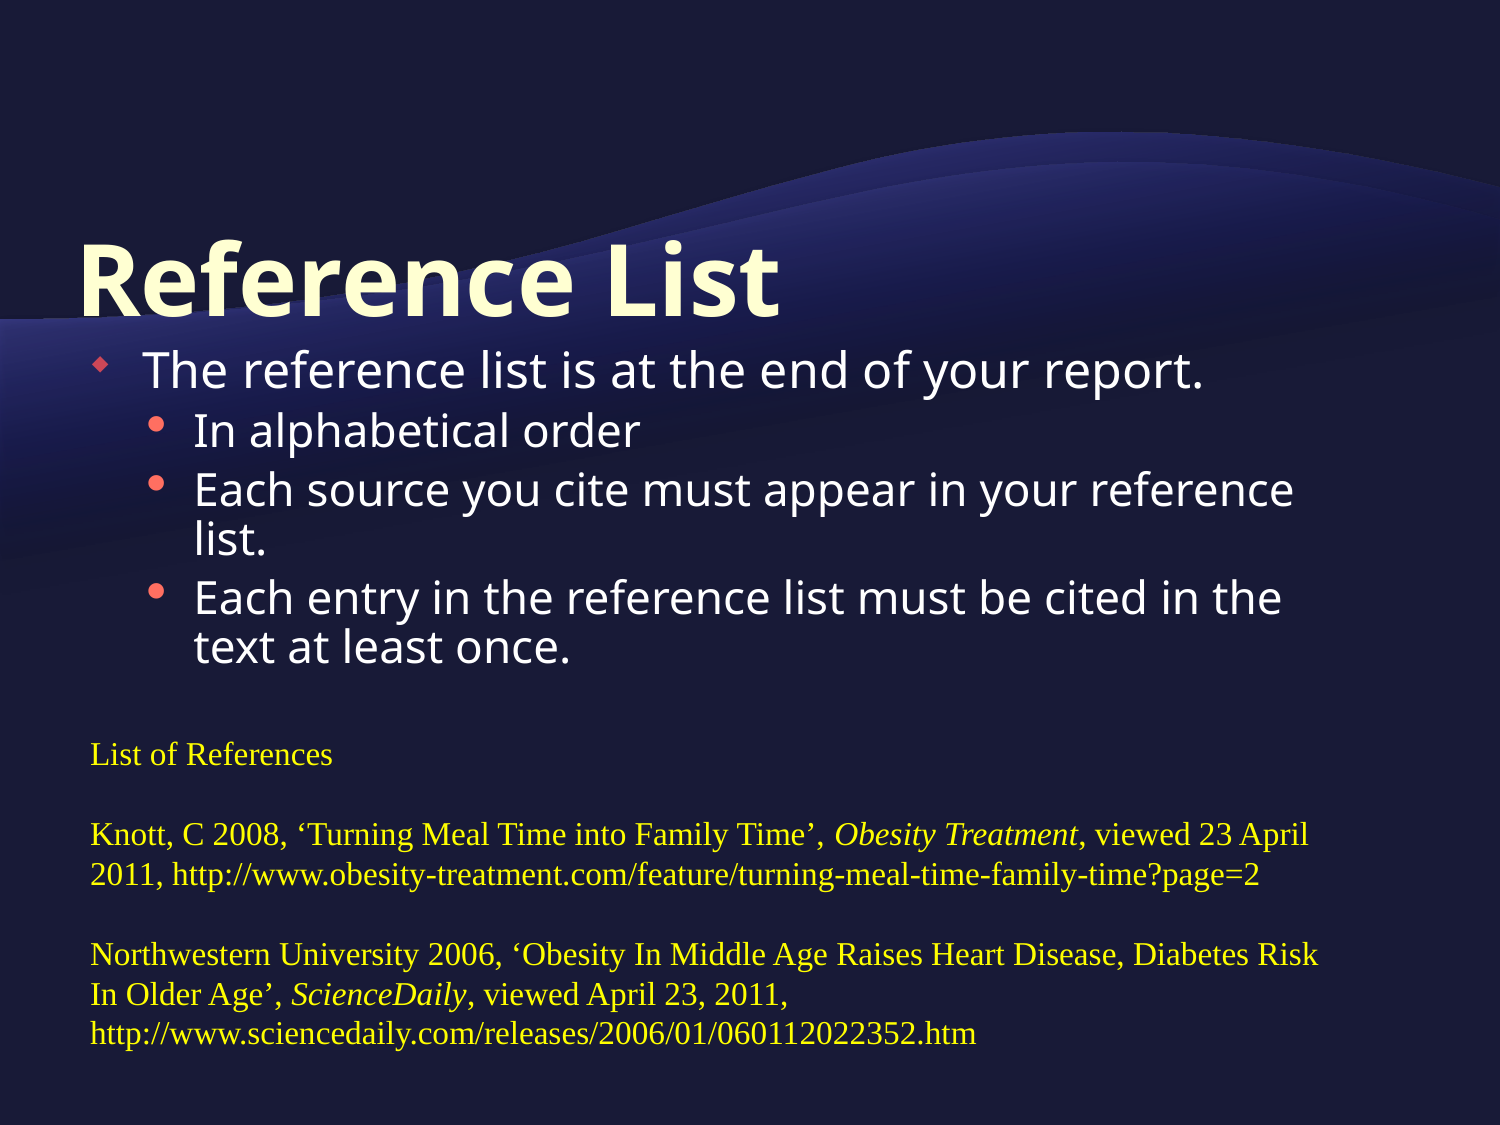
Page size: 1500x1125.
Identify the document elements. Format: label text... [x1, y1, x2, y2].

list The reference list is at the end of your report. In alphabetical order Each source you cite must appear in your reference list. Each entry in the reference list must be cited in the text at least once. List of References Knott, C 2008, ‘Turning Meal Time into Family Time’, Obesity Treatment, viewed 23 April 2011, http://www.obesity-treatment.com/feature/turning-meal-time-family-time?page=2 Northwestern University 2006, ‘Obesity In Middle Age Raises Heart Disease, Diabetes Risk In Older Age’, ScienceDaily, viewed April 23, 2011, http://www.sciencedaily.com/releases/2006/01/060112022352.htm [75, 337, 1350, 993]
title Reference List [75, 87, 1425, 338]
